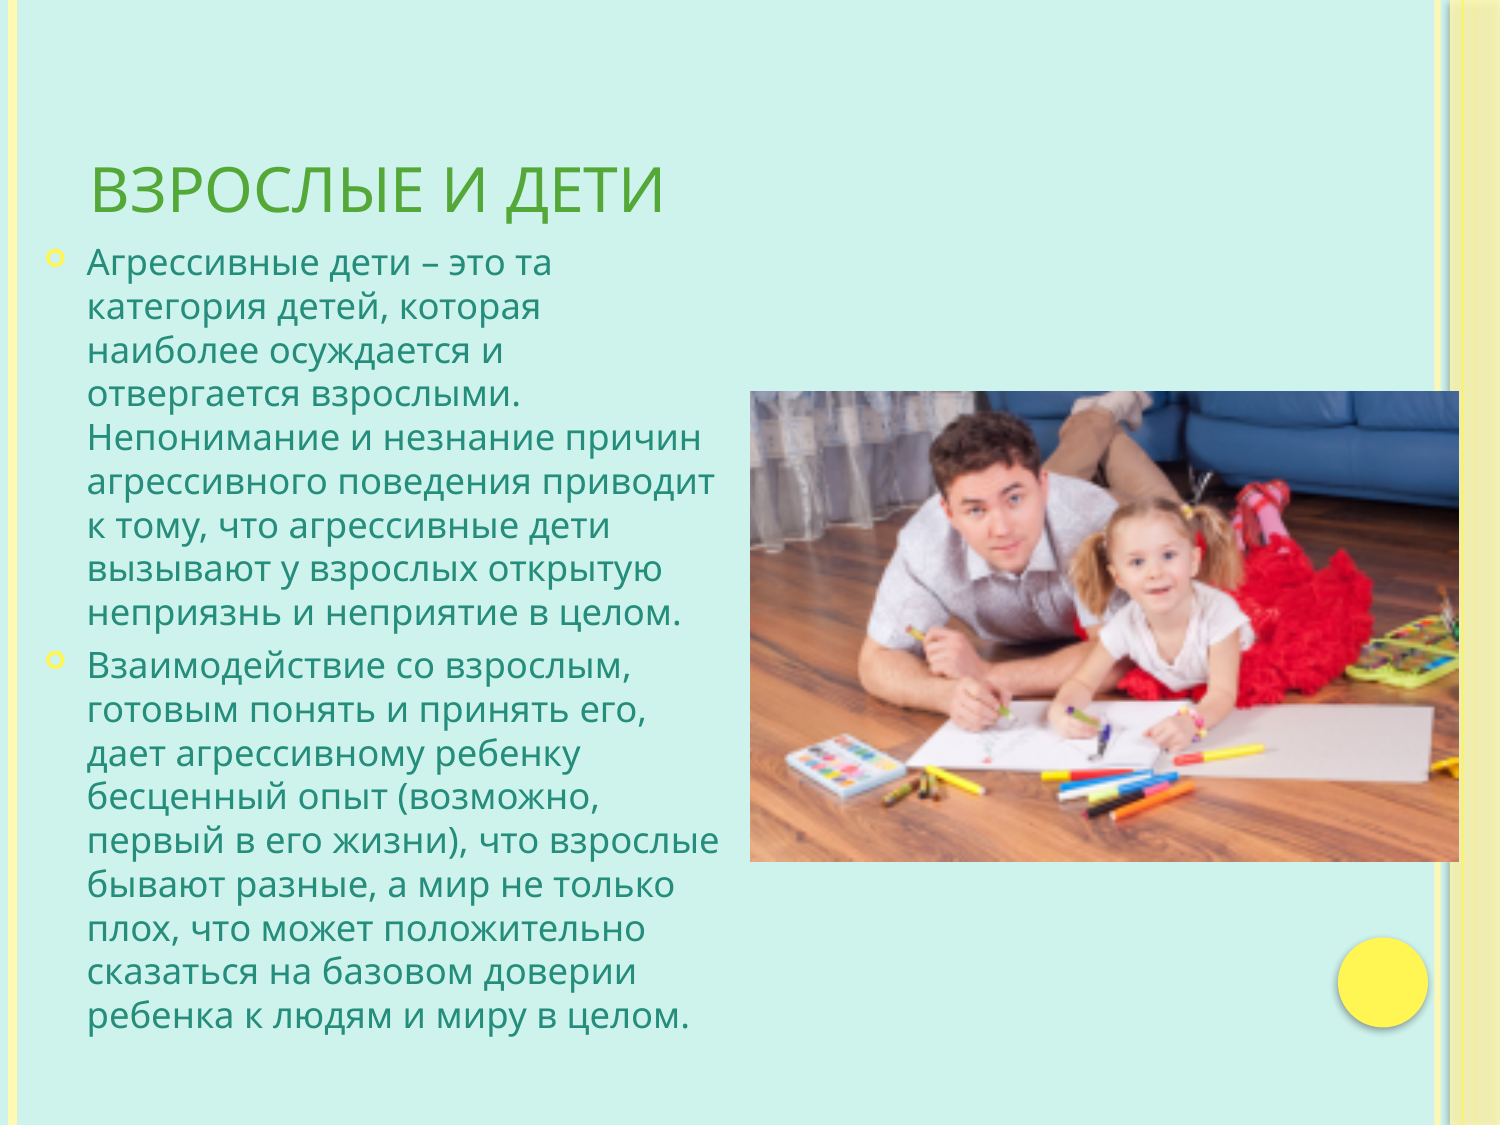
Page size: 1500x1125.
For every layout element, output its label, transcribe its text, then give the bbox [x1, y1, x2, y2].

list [749, 391, 1460, 862]
title Взрослые и дети [75, 45, 1300, 233]
list Агрессивные дети – это та категория детей, которая наиболее осуждается и отвергается взрослыми. Непонимание и незнание причин агрессивного поведения приводит к тому, что агрессивные дети вызывают у взрослых открытую неприязнь и неприятие в целом. Взаимодействие со взрослым, готовым понять и принять его, дает агрессивному ребенку бесценный опыт (возможно, первый в его жизни), что взрослые бывают разные, а мир не только плох, что может положительно сказаться на базовом доверии ребенка к людям и миру в целом. [29, 231, 738, 1083]
